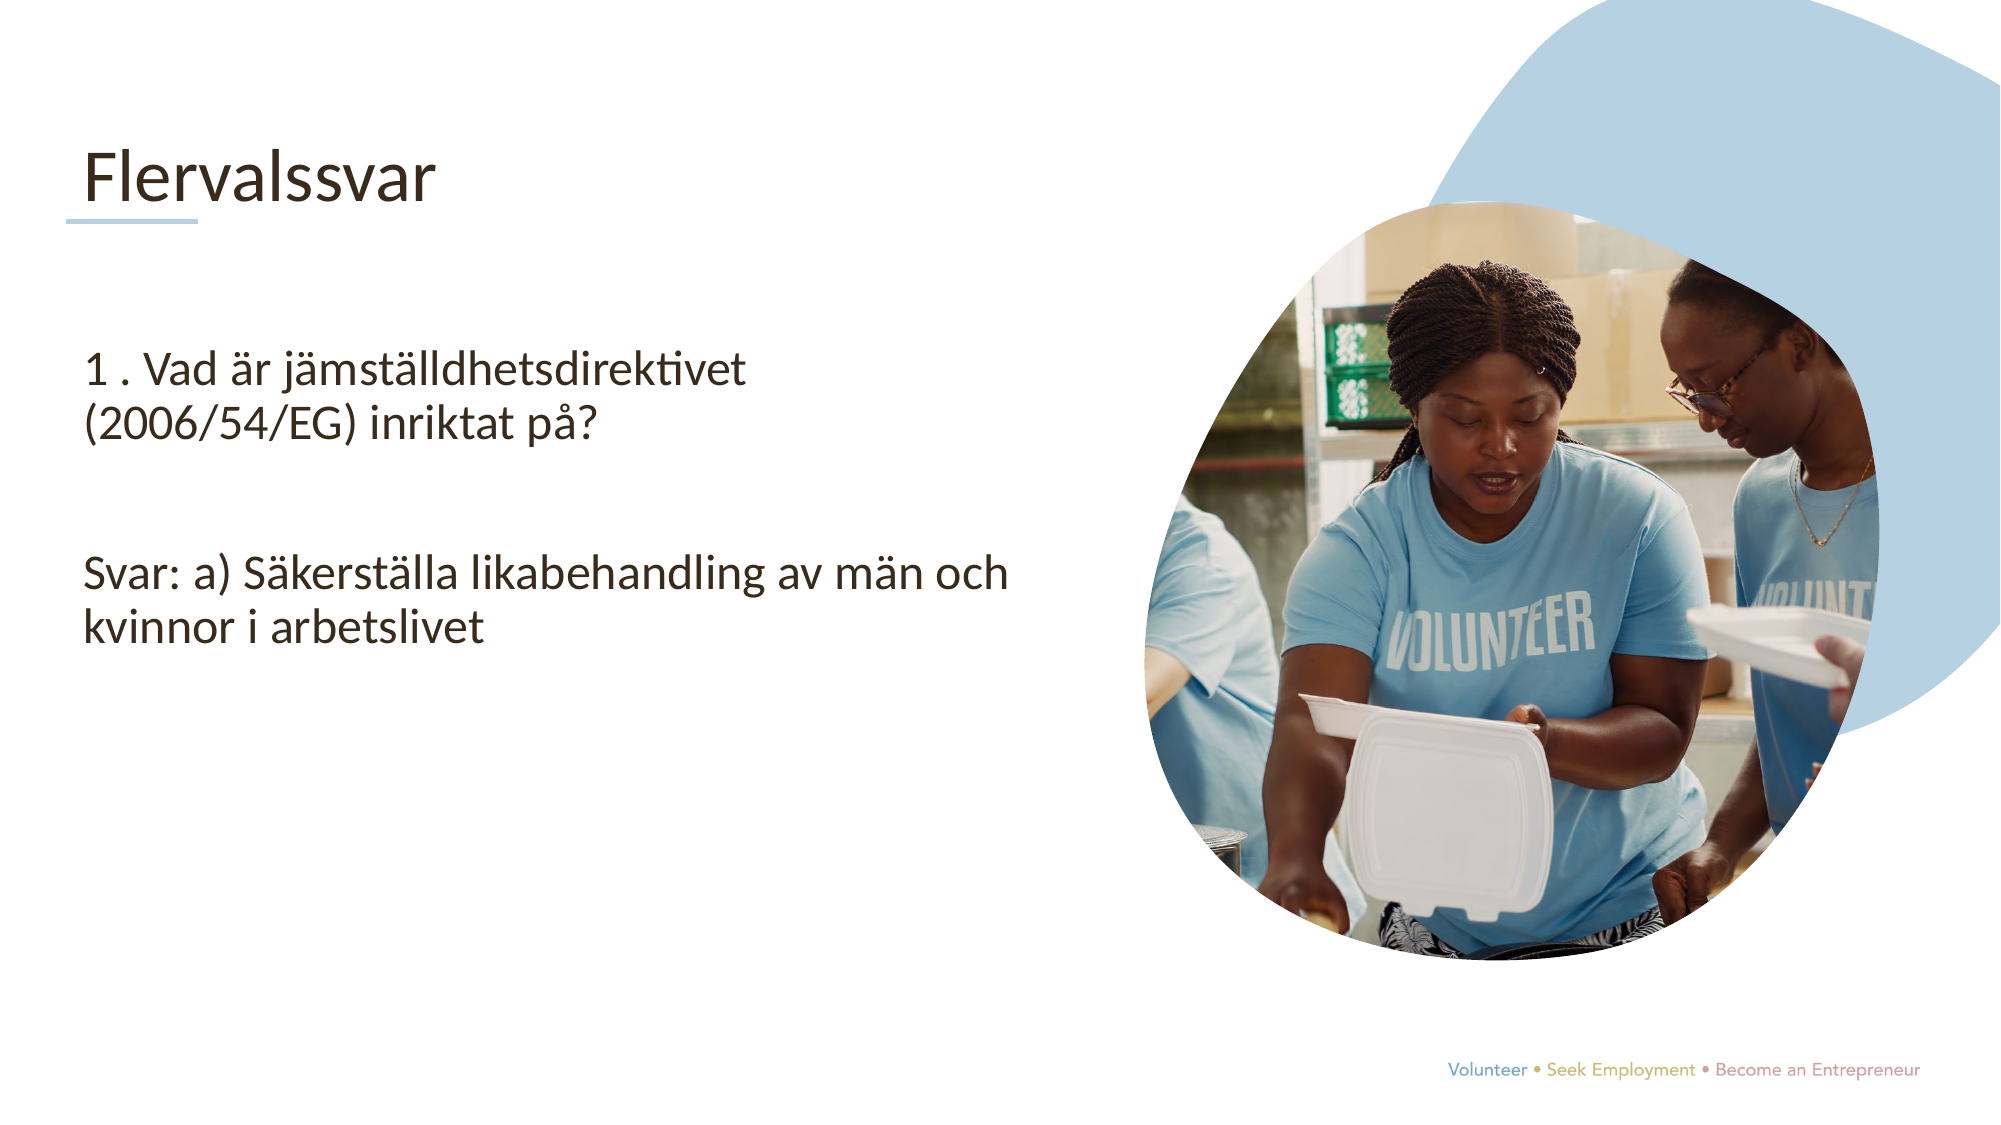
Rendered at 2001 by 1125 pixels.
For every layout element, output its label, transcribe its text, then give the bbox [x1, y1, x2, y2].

picture [1418, 1046, 1971, 1103]
text_box Flervalssvar [68, 129, 903, 356]
text_box 1 . Vad är jämställdhetsdirektivet (2006/54/EG) inriktat på? Svar: a) Säkerställa likabehandling av män och kvinnor i arbetslivet [68, 335, 1035, 1125]
picture [1144, 200, 1880, 961]
